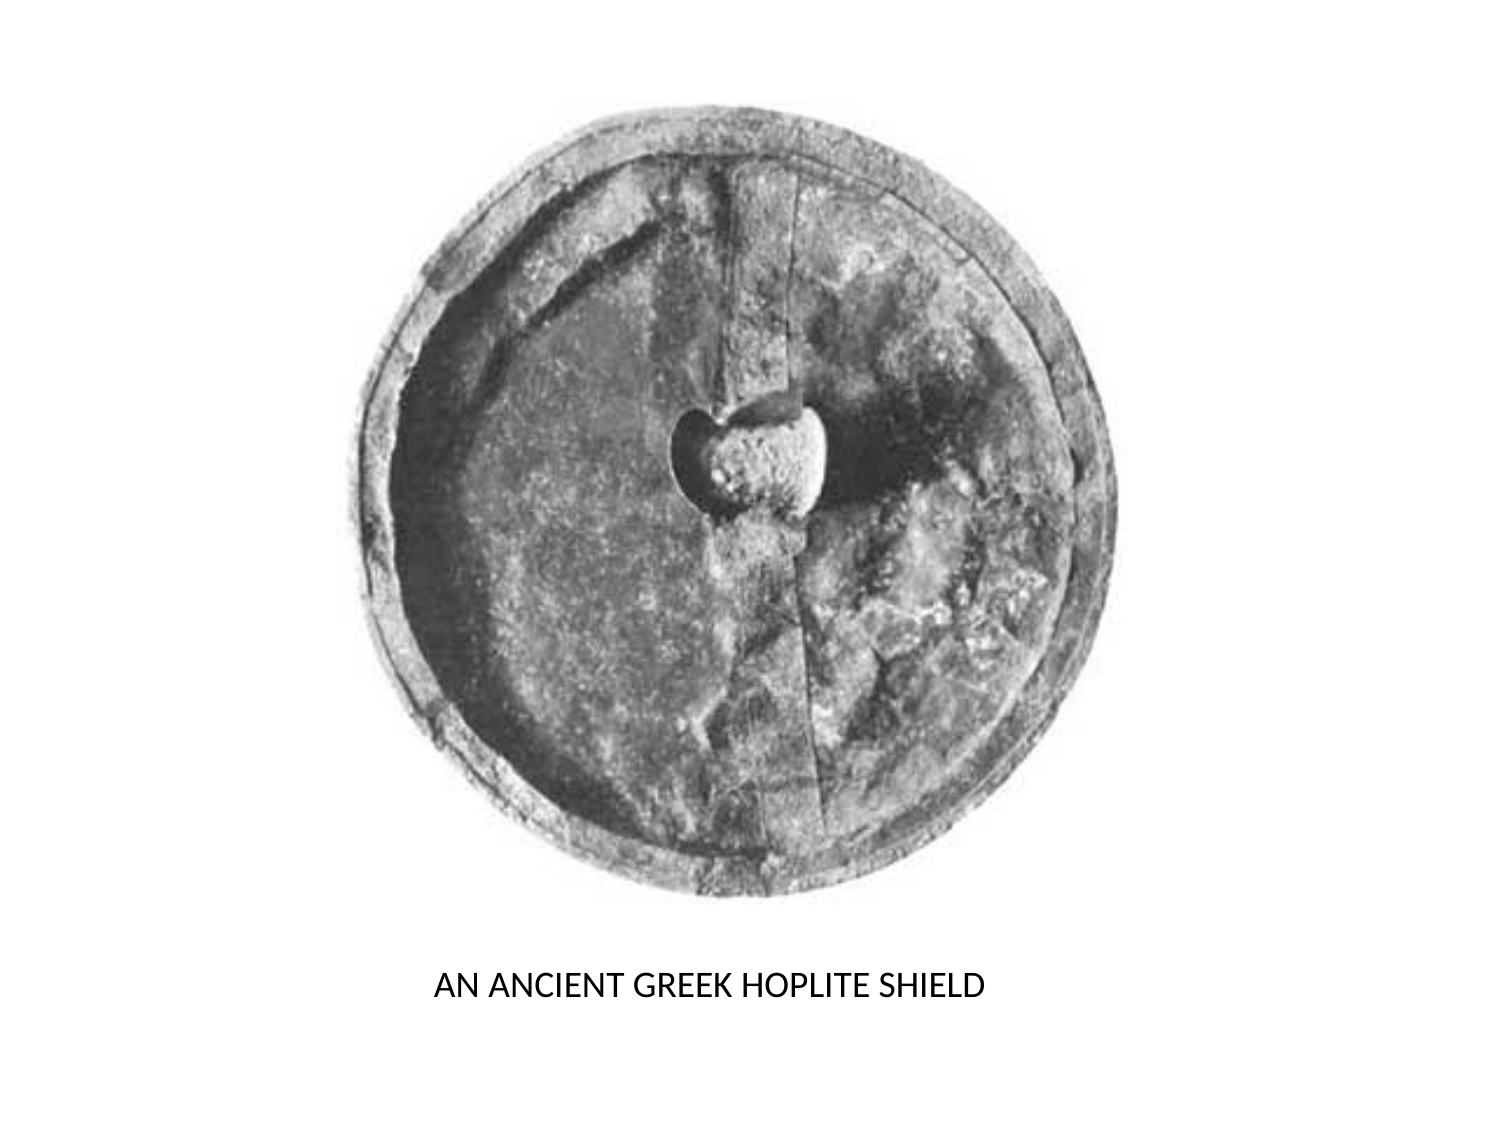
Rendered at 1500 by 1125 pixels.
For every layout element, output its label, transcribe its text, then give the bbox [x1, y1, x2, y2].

text_box AN ANCIENT GREEK HOPLITE SHIELD [419, 952, 1412, 1012]
picture [336, 101, 1129, 920]
